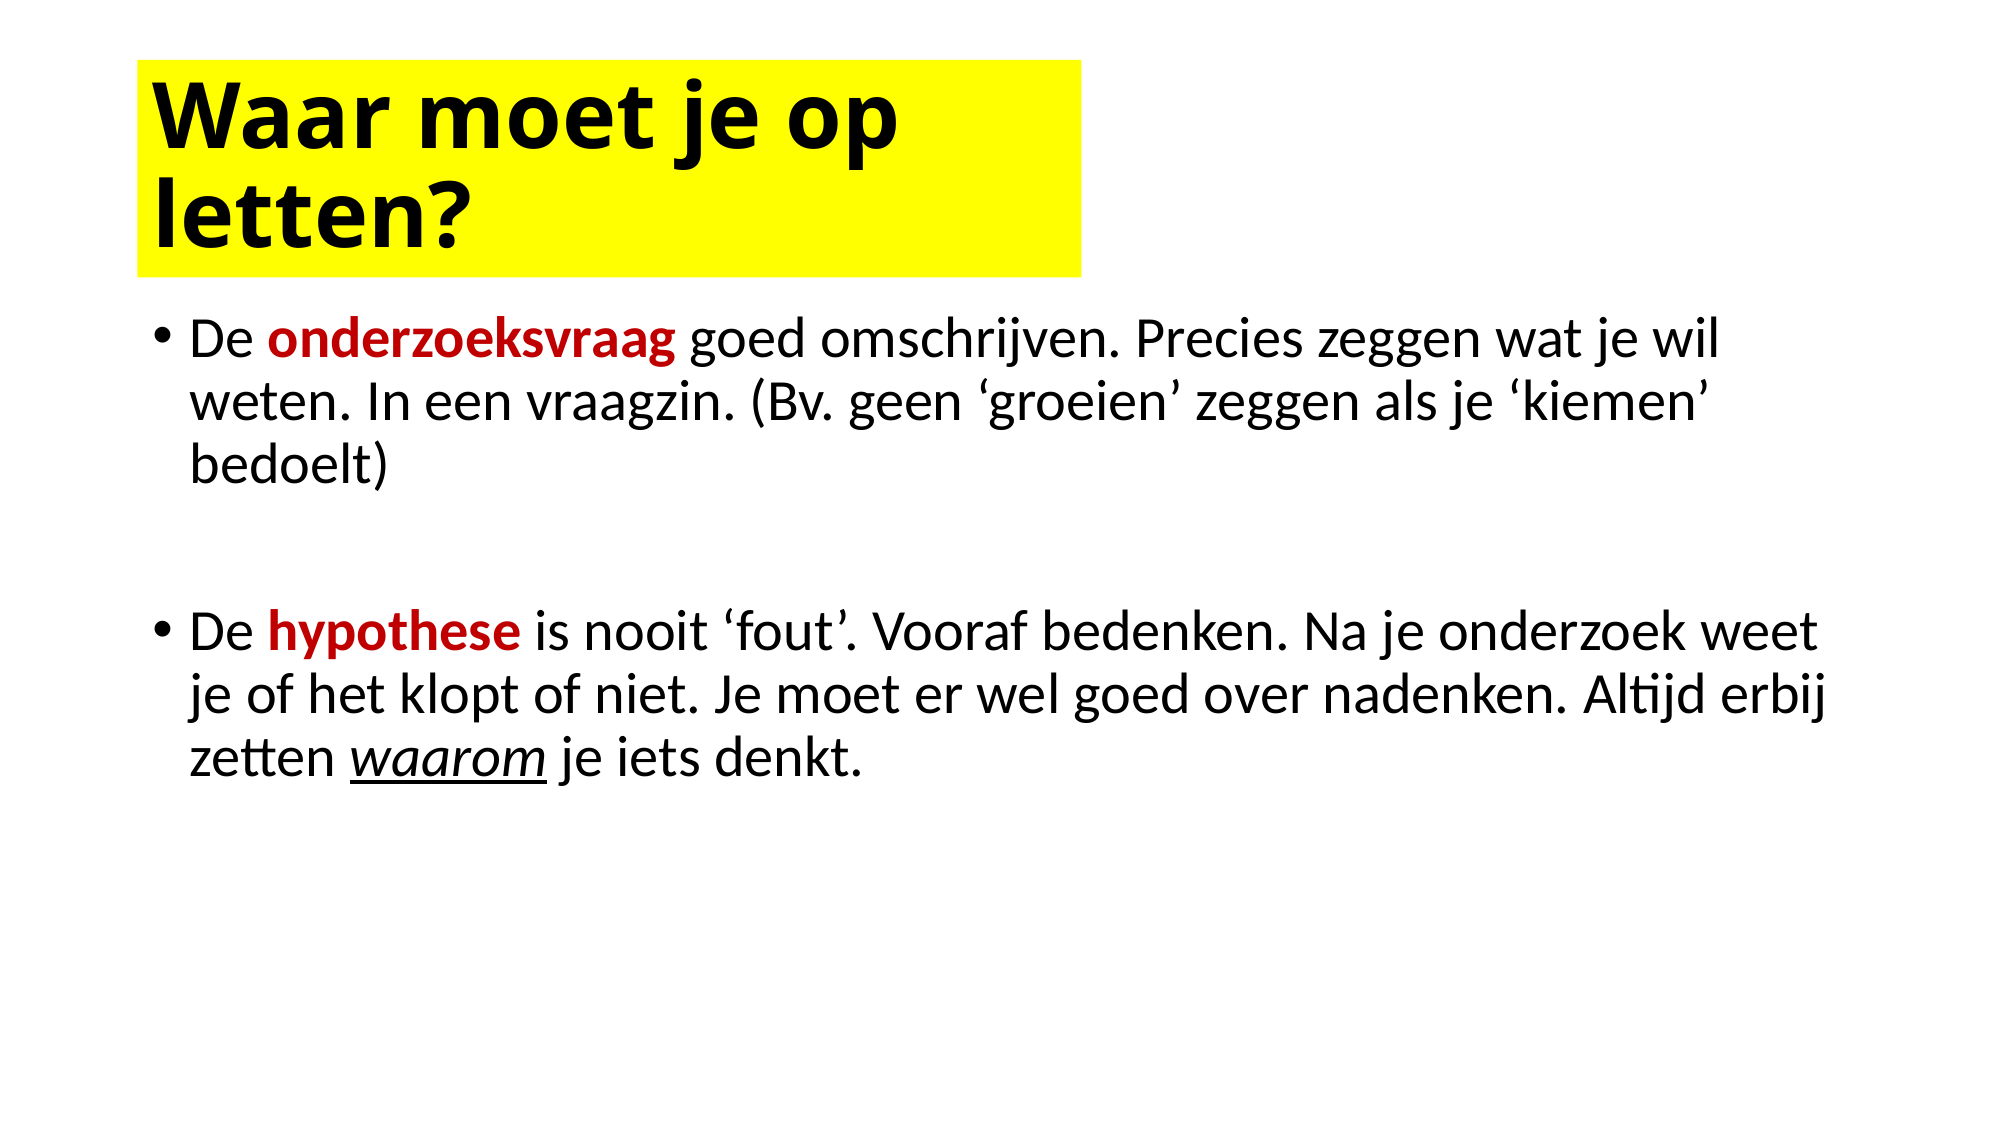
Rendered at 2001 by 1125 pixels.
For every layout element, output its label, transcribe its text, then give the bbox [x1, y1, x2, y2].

title Waar moet je op letten? [137, 59, 1082, 278]
list De onderzoeksvraag goed omschrijven. Precies zeggen wat je wil weten. In een vraagzin. (Bv. geen ‘groeien’ zeggen als je ‘kiemen’ bedoelt) De hypothese is nooit ‘fout’. Vooraf bedenken. Na je onderzoek weet je of het klopt of niet. Je moet er wel goed over nadenken. Altijd erbij zetten waarom je iets denkt. [137, 299, 1863, 1014]
